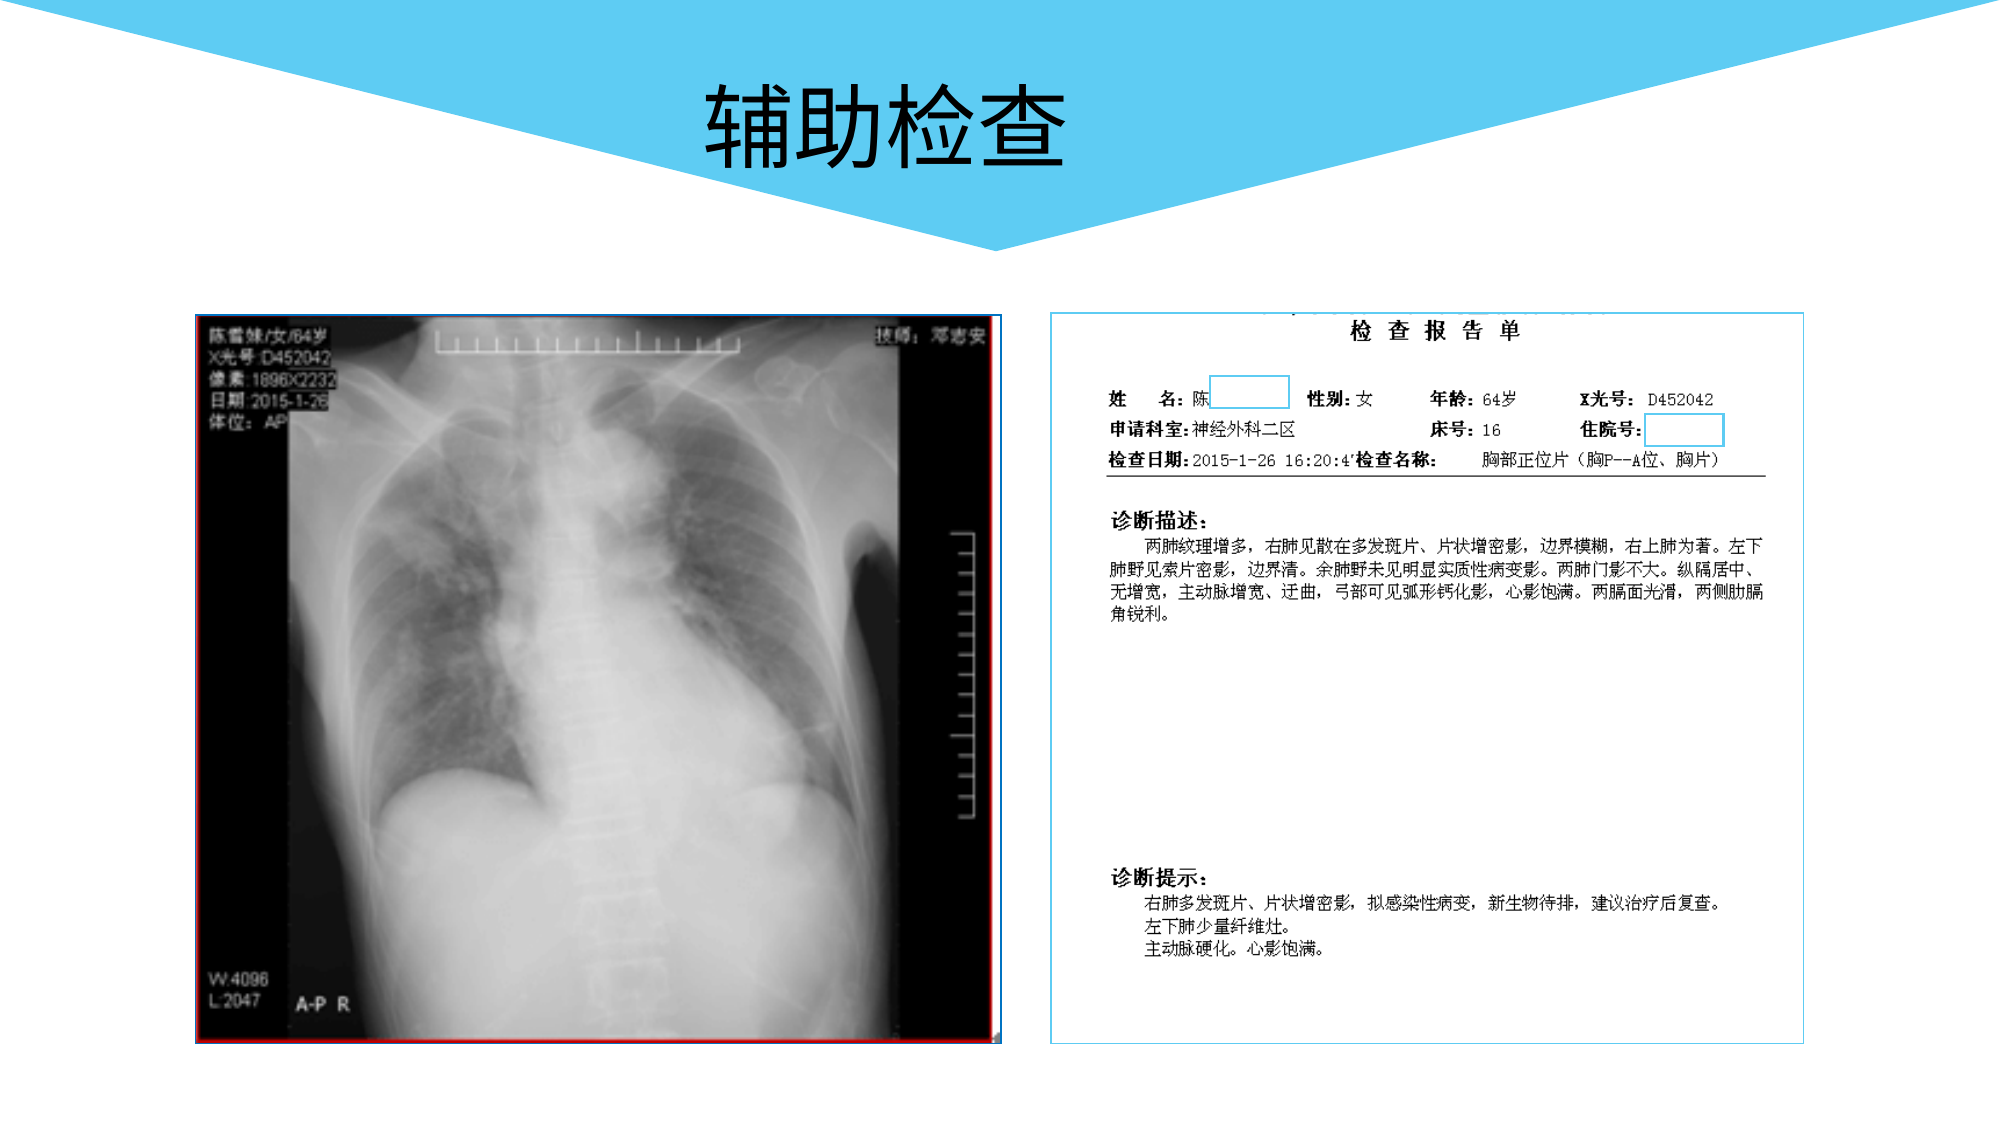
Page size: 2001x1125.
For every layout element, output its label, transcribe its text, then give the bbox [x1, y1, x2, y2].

text_box 辅助检查 [687, 62, 1239, 188]
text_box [1051, 313, 1803, 1043]
picture [196, 315, 1001, 1043]
text_box [0, 0, 2000, 253]
